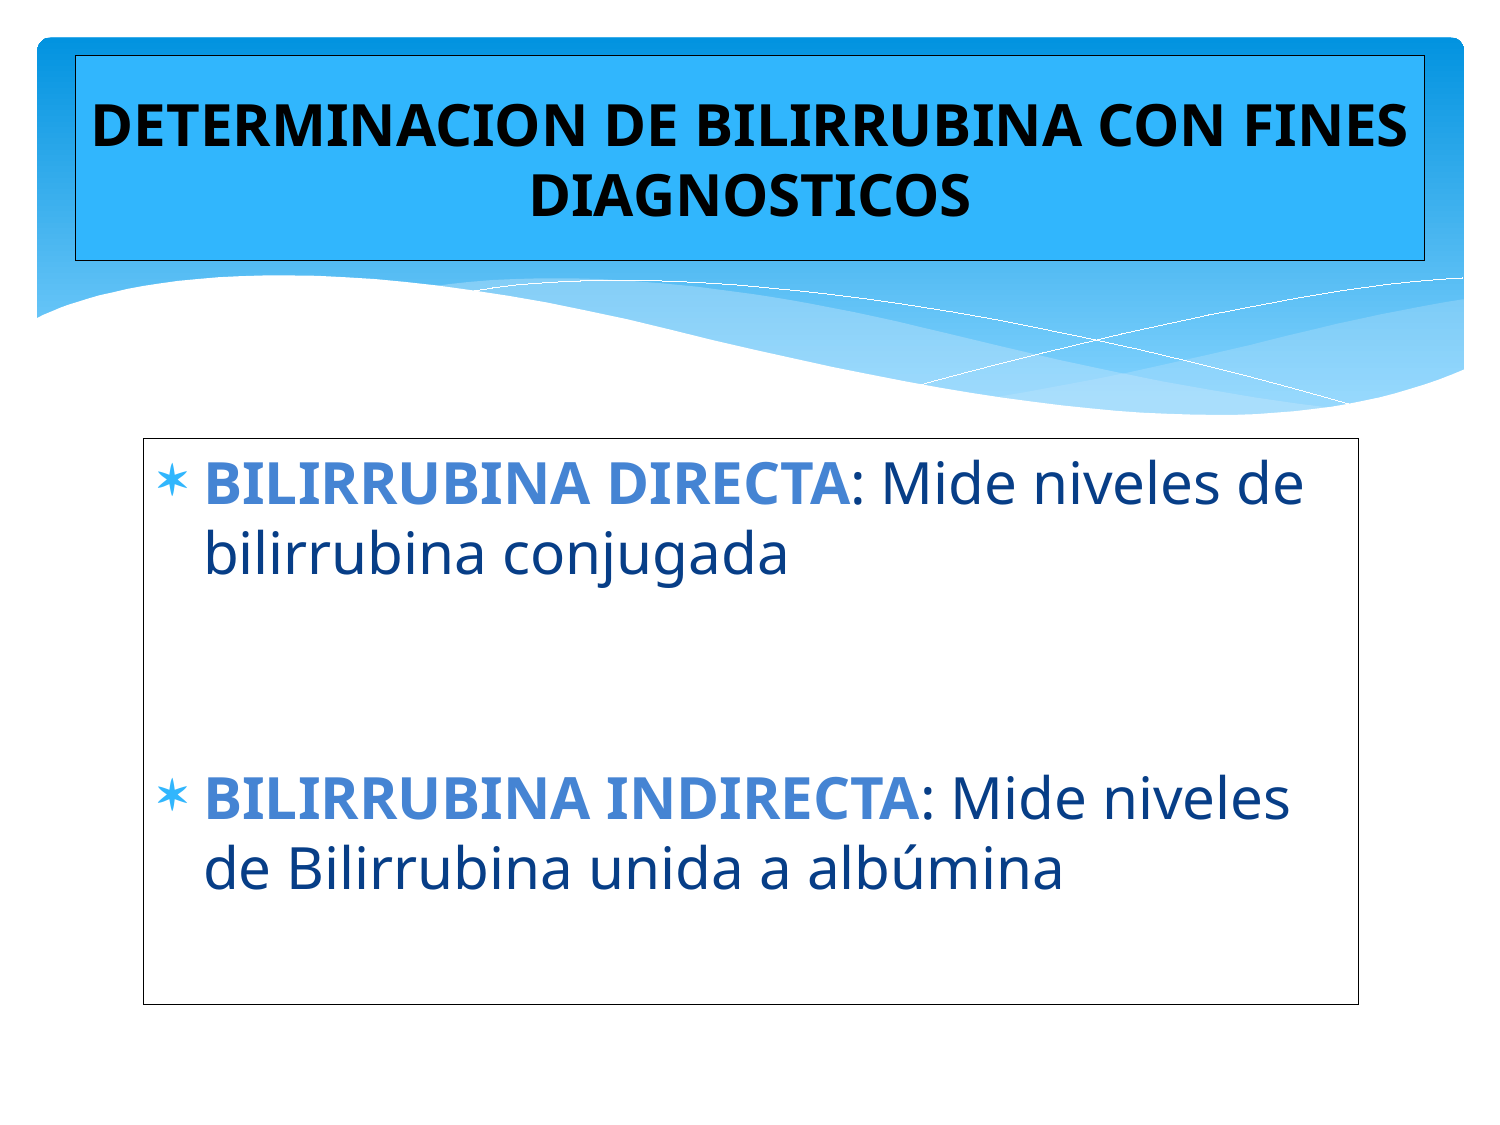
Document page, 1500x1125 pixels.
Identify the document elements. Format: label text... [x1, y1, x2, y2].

title DETERMINACION DE BILIRRUBINA CON FINES DIAGNOSTICOS [75, 55, 1425, 261]
list BILIRRUBINA DIRECTA: Mide niveles de bilirrubina conjugada BILIRRUBINA INDIRECTA: Mide niveles de Bilirrubina unida a albúmina [143, 438, 1359, 1005]
